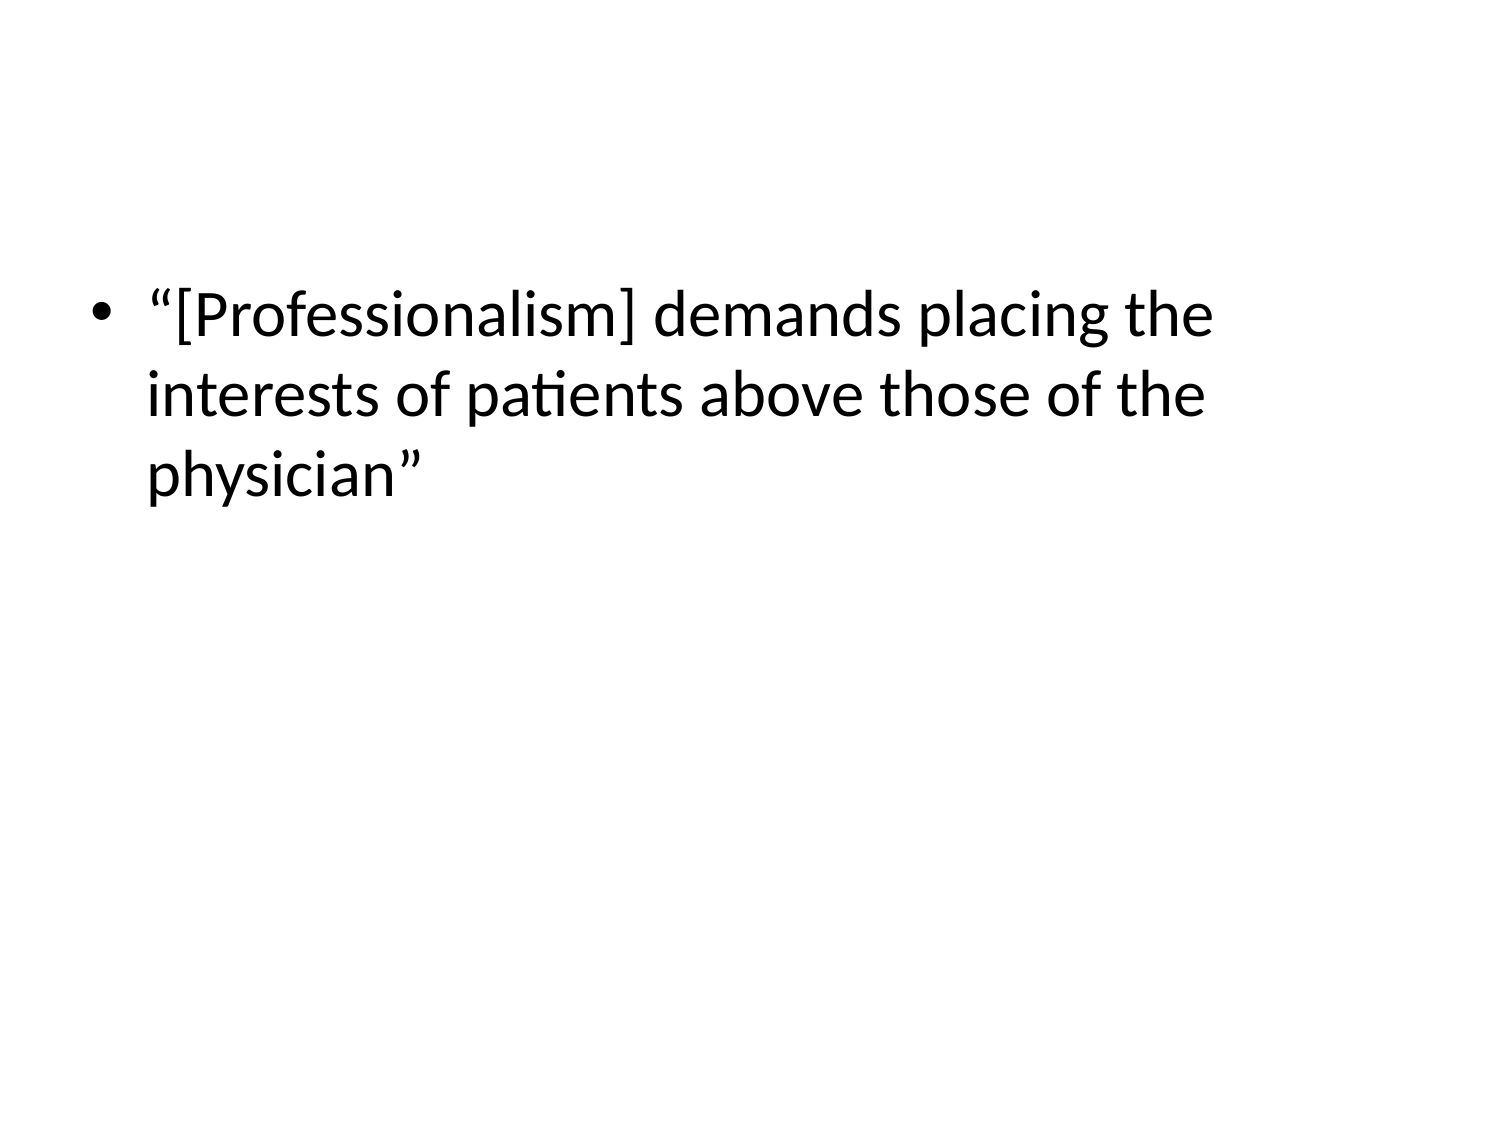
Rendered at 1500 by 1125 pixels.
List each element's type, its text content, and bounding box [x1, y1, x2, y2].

list “[Professionalism] demands placing the interests of patients above those of the physician” [75, 262, 1425, 1005]
